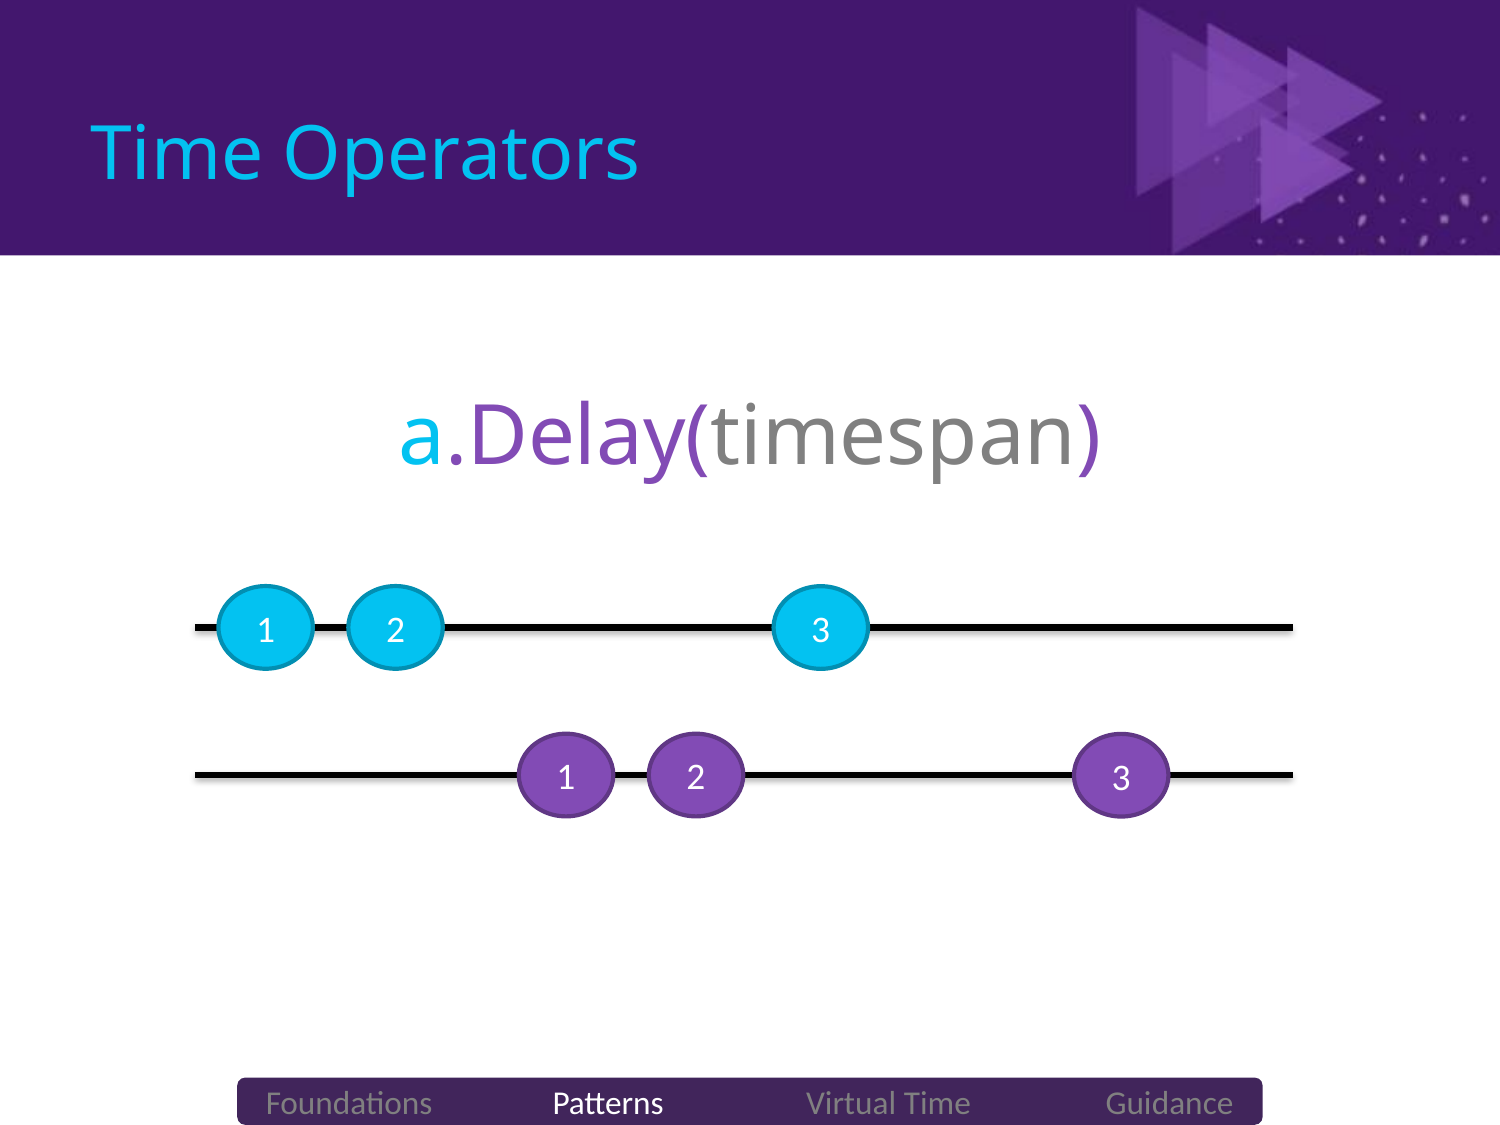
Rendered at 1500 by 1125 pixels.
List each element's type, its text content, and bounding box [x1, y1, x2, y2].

text_box 1 [217, 635, 315, 671]
text_box 3 [1071, 731, 1171, 774]
title Time Operators [75, 56, 1425, 244]
text_box 2 [347, 635, 445, 671]
picture [0, 0, 1500, 255]
text_box Foundations Patterns Virtual Time Guidance [235, 1075, 1265, 1125]
text_box 1 [517, 784, 615, 819]
text_box 3 [772, 635, 870, 671]
text_box 3 [771, 584, 871, 626]
text_box 3 [1072, 784, 1170, 819]
text_box 2 [647, 784, 745, 819]
text_box 2 [646, 731, 746, 774]
text_box 1 [516, 731, 616, 774]
list a.Delay(timespan) [75, 373, 1425, 1005]
text_box 2 [346, 583, 445, 626]
text_box 1 [216, 583, 315, 626]
